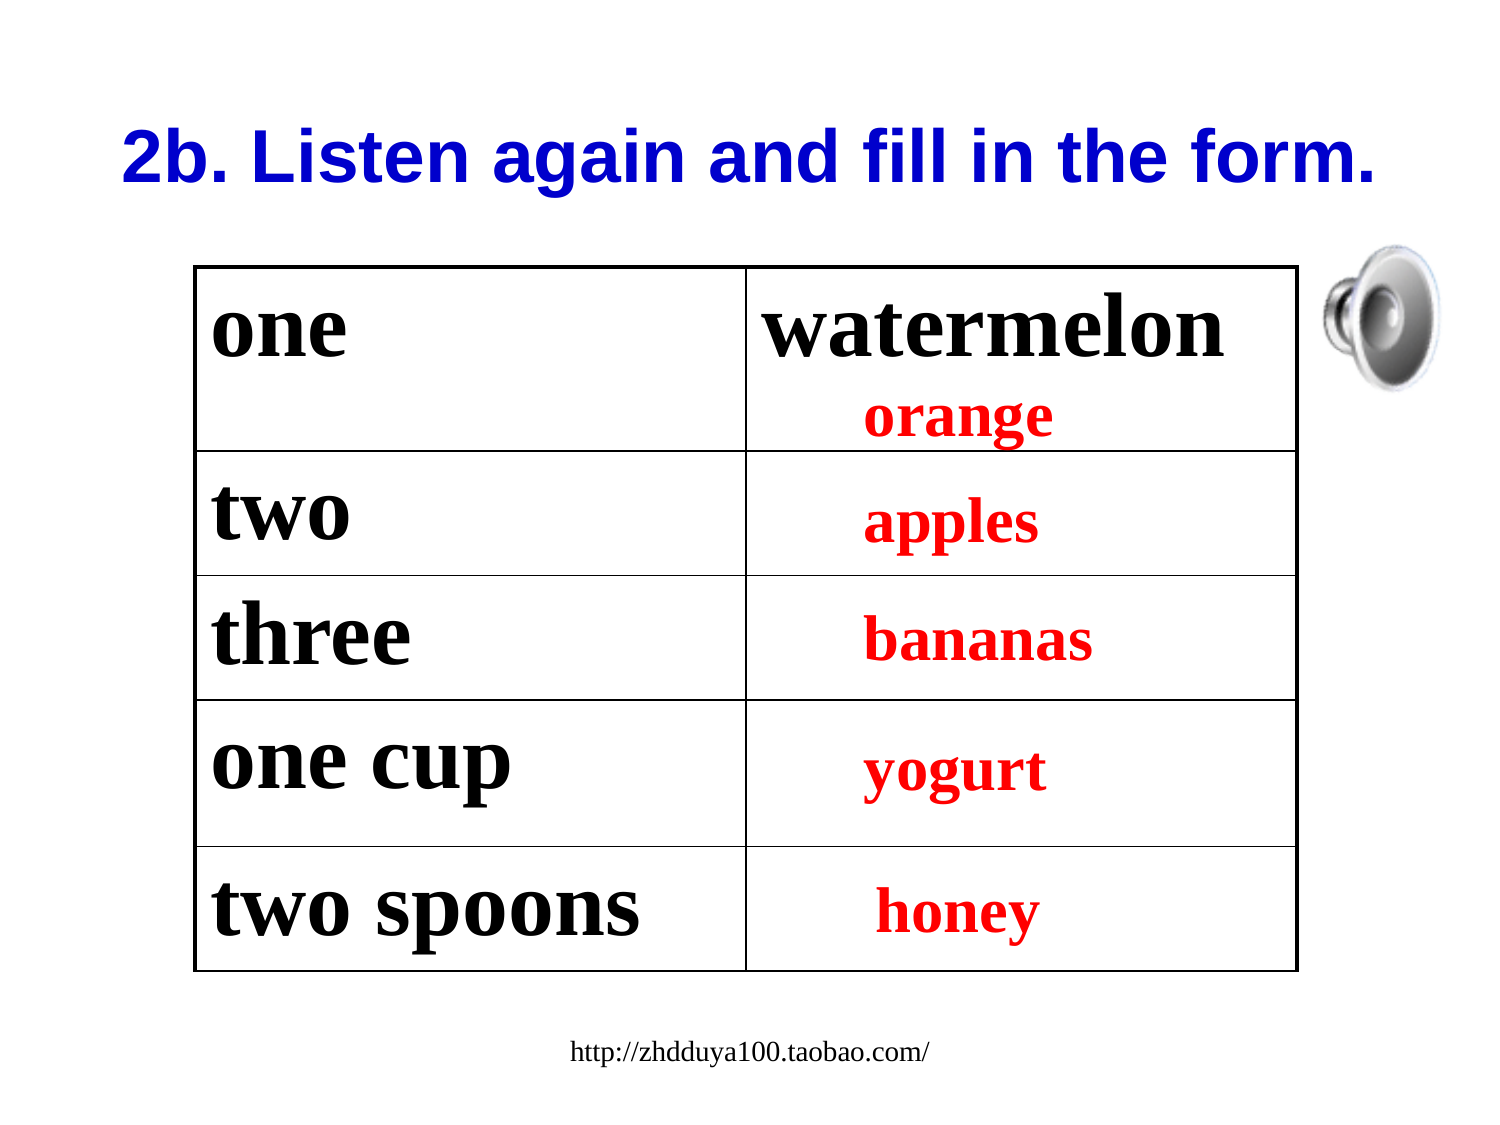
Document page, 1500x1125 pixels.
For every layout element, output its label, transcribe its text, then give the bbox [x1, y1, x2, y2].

table_header one [197, 269, 745, 450]
table_header watermelon [747, 269, 1295, 450]
text_box honey [856, 857, 1140, 955]
text_box bananas [844, 586, 1175, 684]
table_cell [747, 576, 1295, 699]
table_cell two spoons [197, 847, 745, 970]
table_cell two [197, 452, 745, 575]
table_cell one cup [197, 701, 745, 846]
table_cell three [197, 576, 745, 699]
text_box apples [844, 467, 1113, 565]
table_cell [747, 847, 1295, 970]
text_box yogurt [844, 716, 1357, 814]
table_cell [747, 701, 1295, 846]
picture [1316, 243, 1449, 400]
table_cell [747, 452, 1295, 575]
text_box orange [844, 361, 1113, 459]
text_box 2b. Listen again and fill in the form. [106, 99, 1415, 205]
footer http://zhdduya100.taobao.com/ [512, 1024, 988, 1103]
